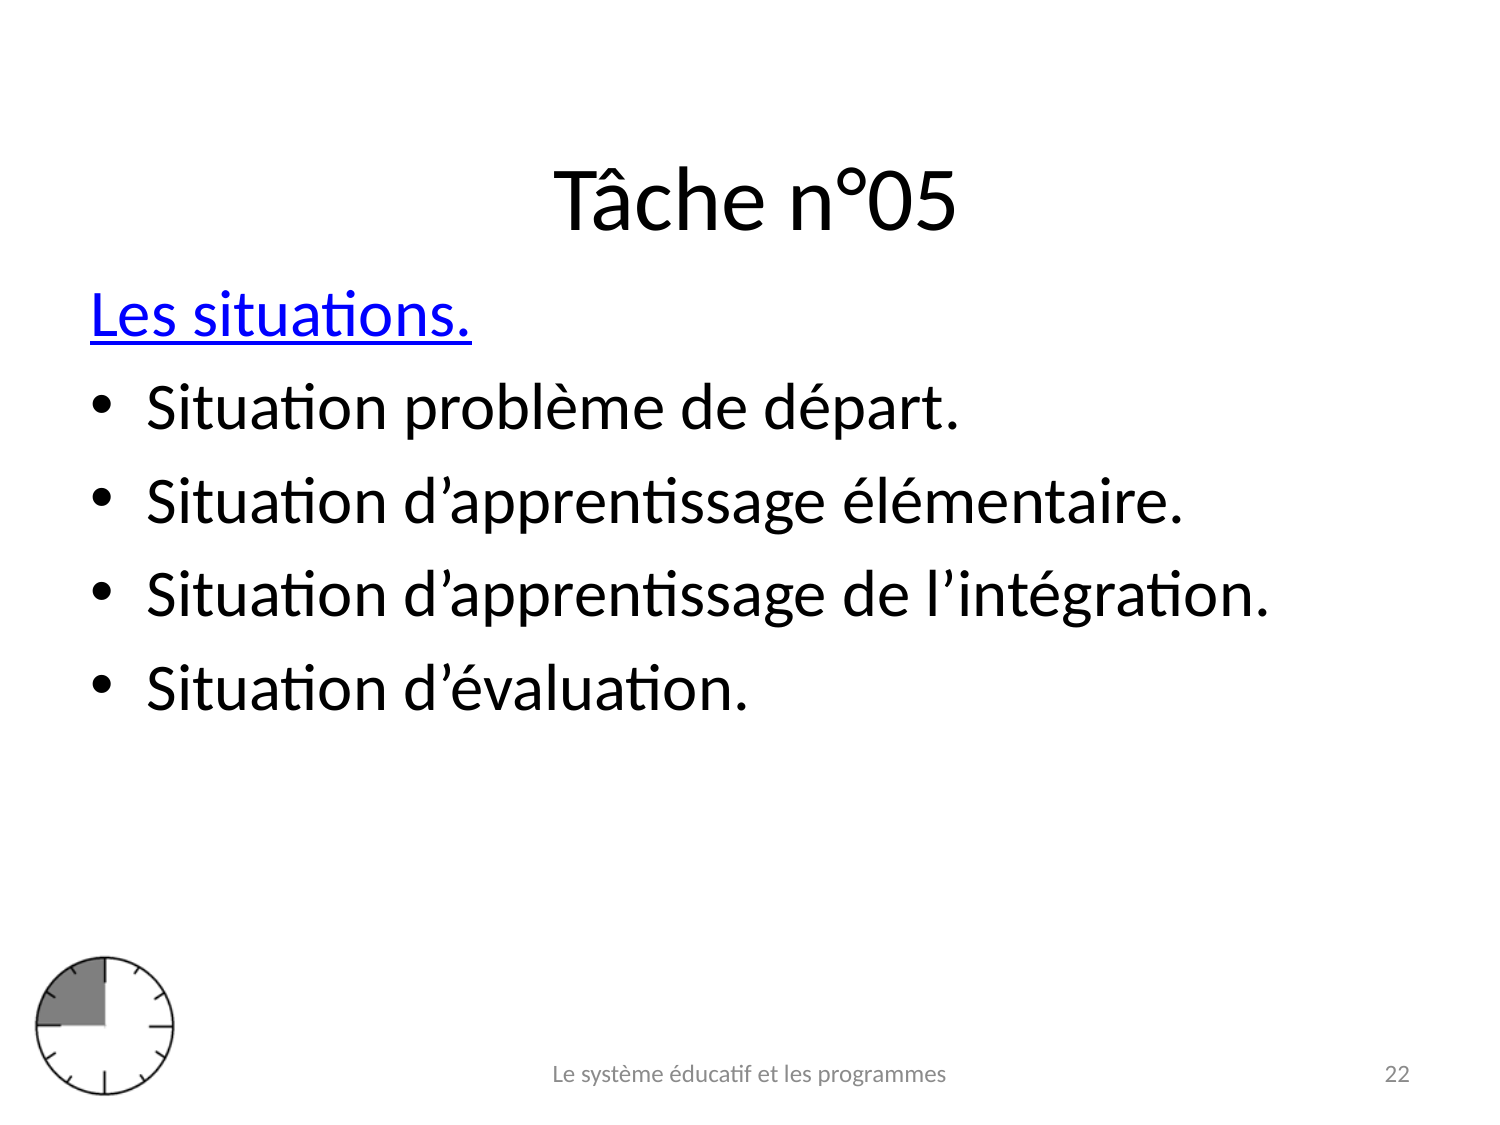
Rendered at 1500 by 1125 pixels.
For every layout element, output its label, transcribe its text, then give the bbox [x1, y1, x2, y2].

list Les situations. Situation problème de départ. Situation d’apprentissage élémentaire. Situation d’apprentissage de l’intégration. Situation d’évaluation. [75, 262, 1425, 1005]
footer Le système éducatif et les programmes [512, 1042, 988, 1103]
slide_number 22 [1074, 1042, 1425, 1103]
title Tâche n°05 [82, 117, 1432, 270]
picture [23, 948, 184, 1106]
